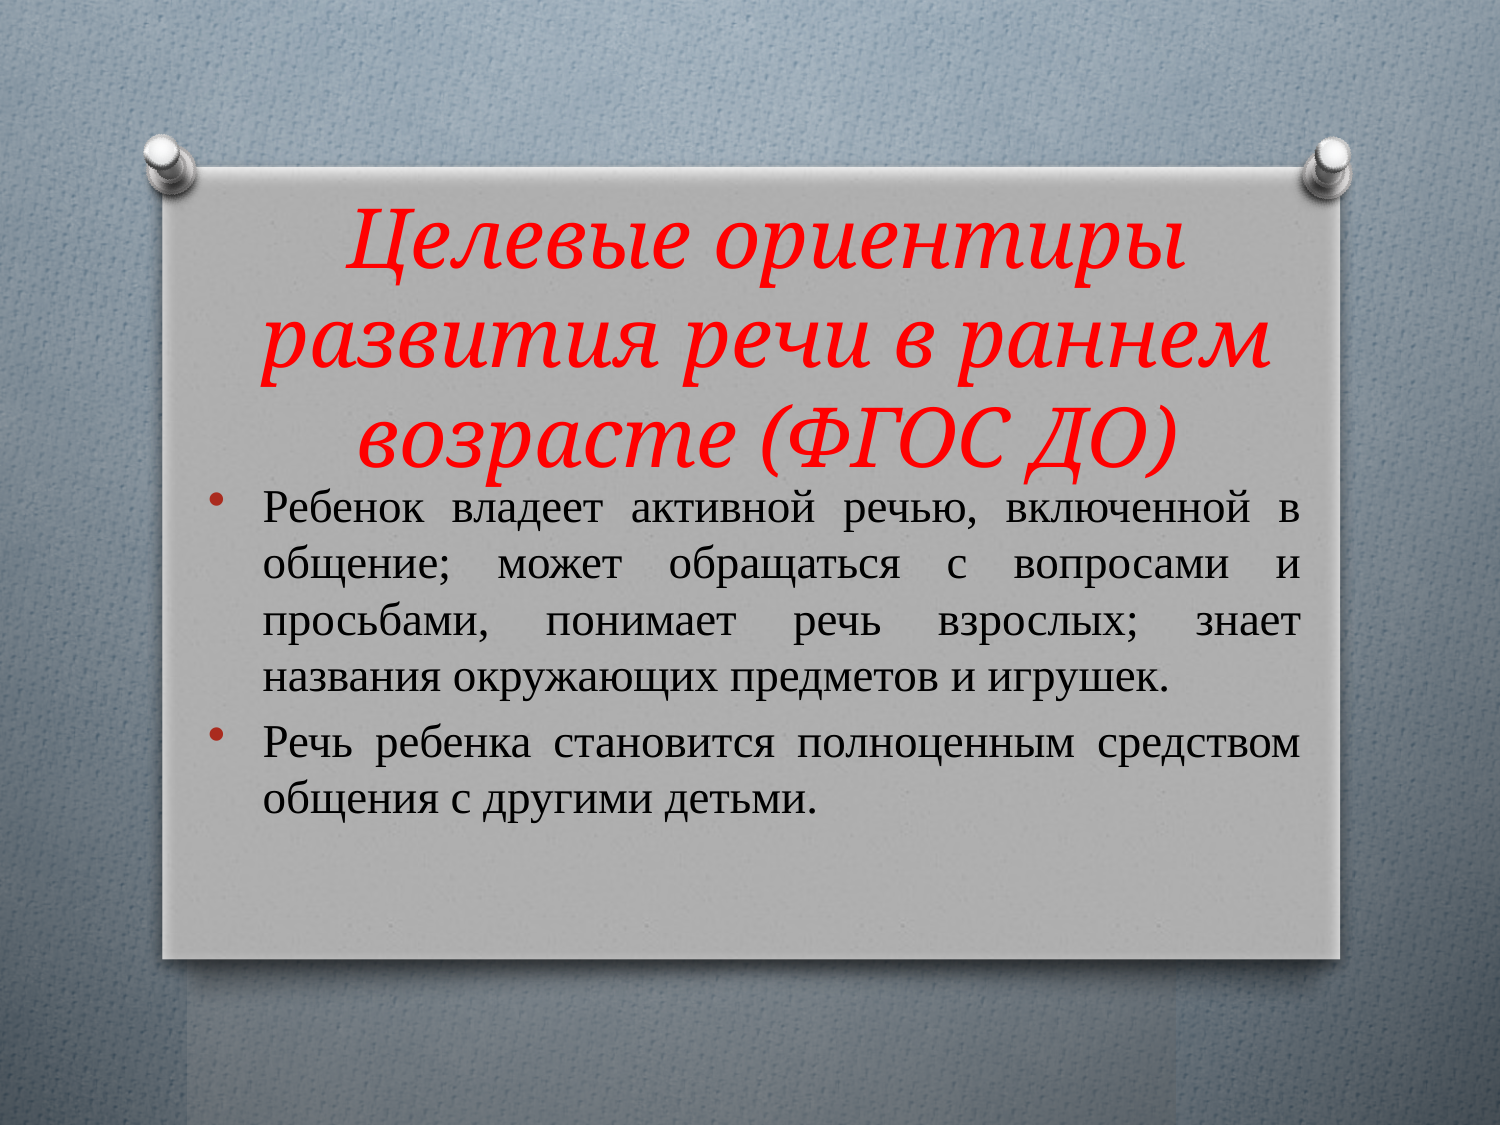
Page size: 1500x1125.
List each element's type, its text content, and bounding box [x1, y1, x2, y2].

title Целевые ориентиры развития речи в раннем возрасте (ФГОС ДО) [218, 172, 1317, 468]
subtitle Ребенок владеет активной речью, включенной в общение; может обращаться с вопросами и просьбами, понимает речь взрослых; знает названия окружающих предметов и игрушек. Речь ребенка становится полноценным средством общения с другими детьми. [194, 468, 1317, 906]
picture [112, 100, 235, 224]
picture [1274, 109, 1396, 228]
